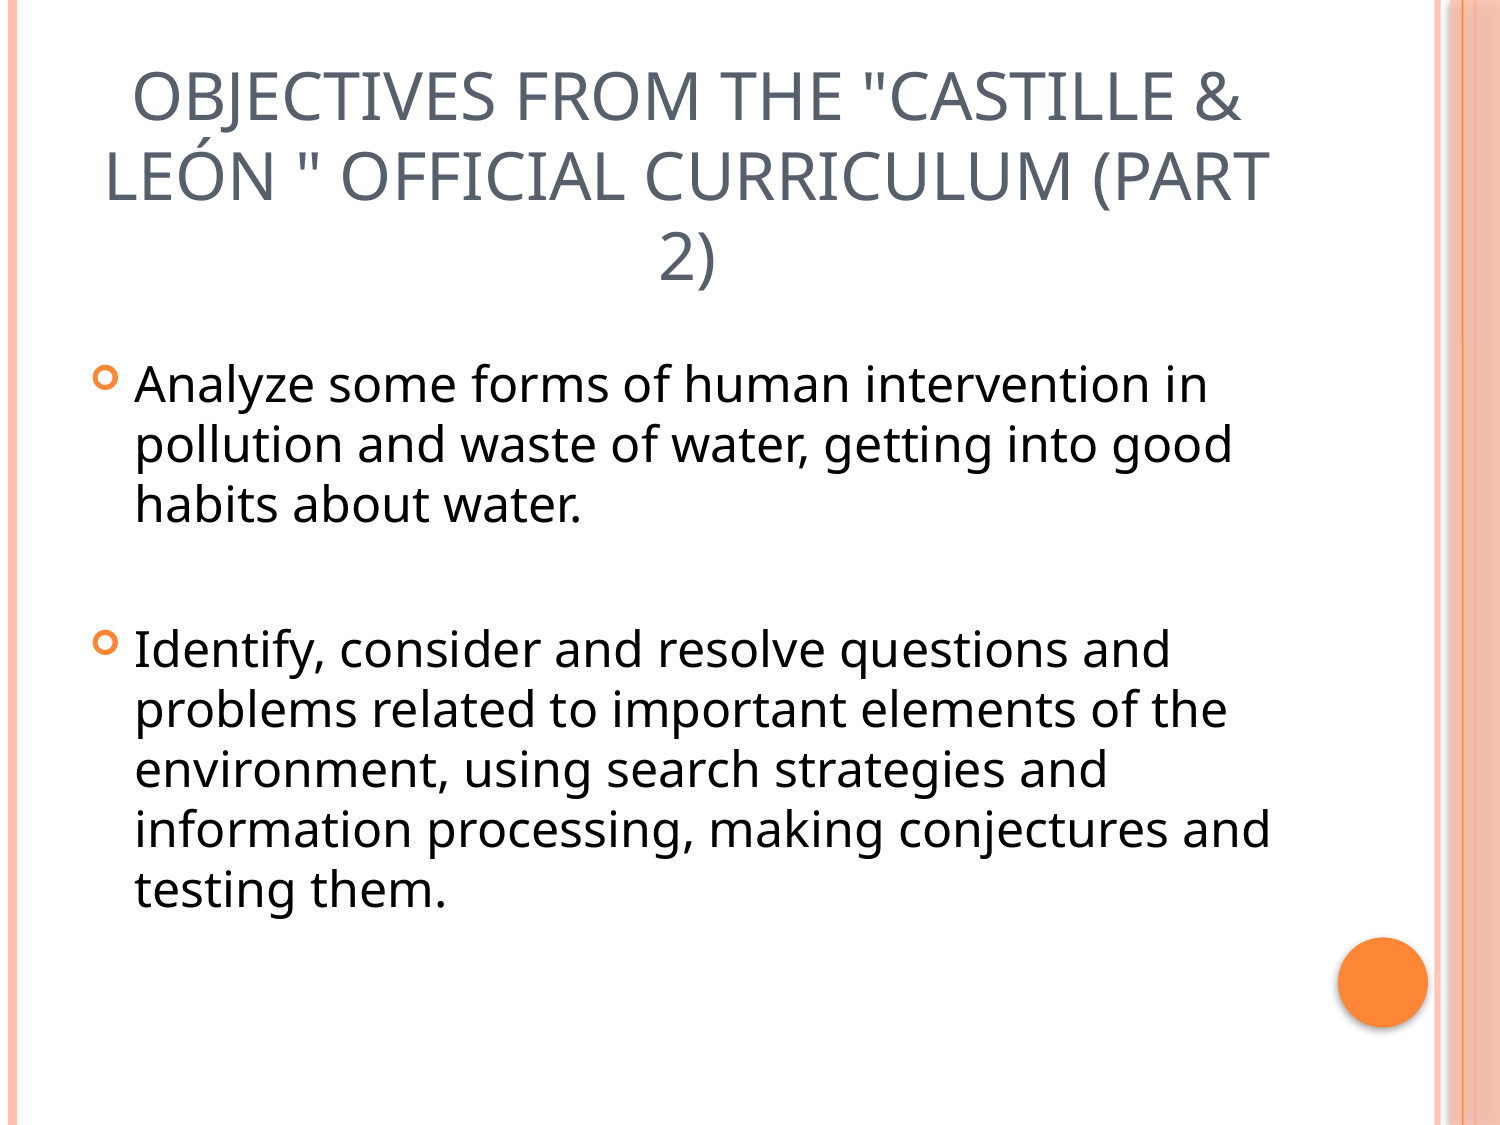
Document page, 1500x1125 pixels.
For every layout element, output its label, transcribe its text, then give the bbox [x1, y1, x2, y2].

title Objectives from the "Castille & León " Official curriculum (Part 2) [75, 113, 1300, 302]
list Analyze some forms of human intervention in pollution and waste of water, getting into good habits about water. Identify, consider and resolve questions and problems related to important elements of the environment, using search strategies and information processing, making conjectures and testing them. [75, 345, 1300, 941]
